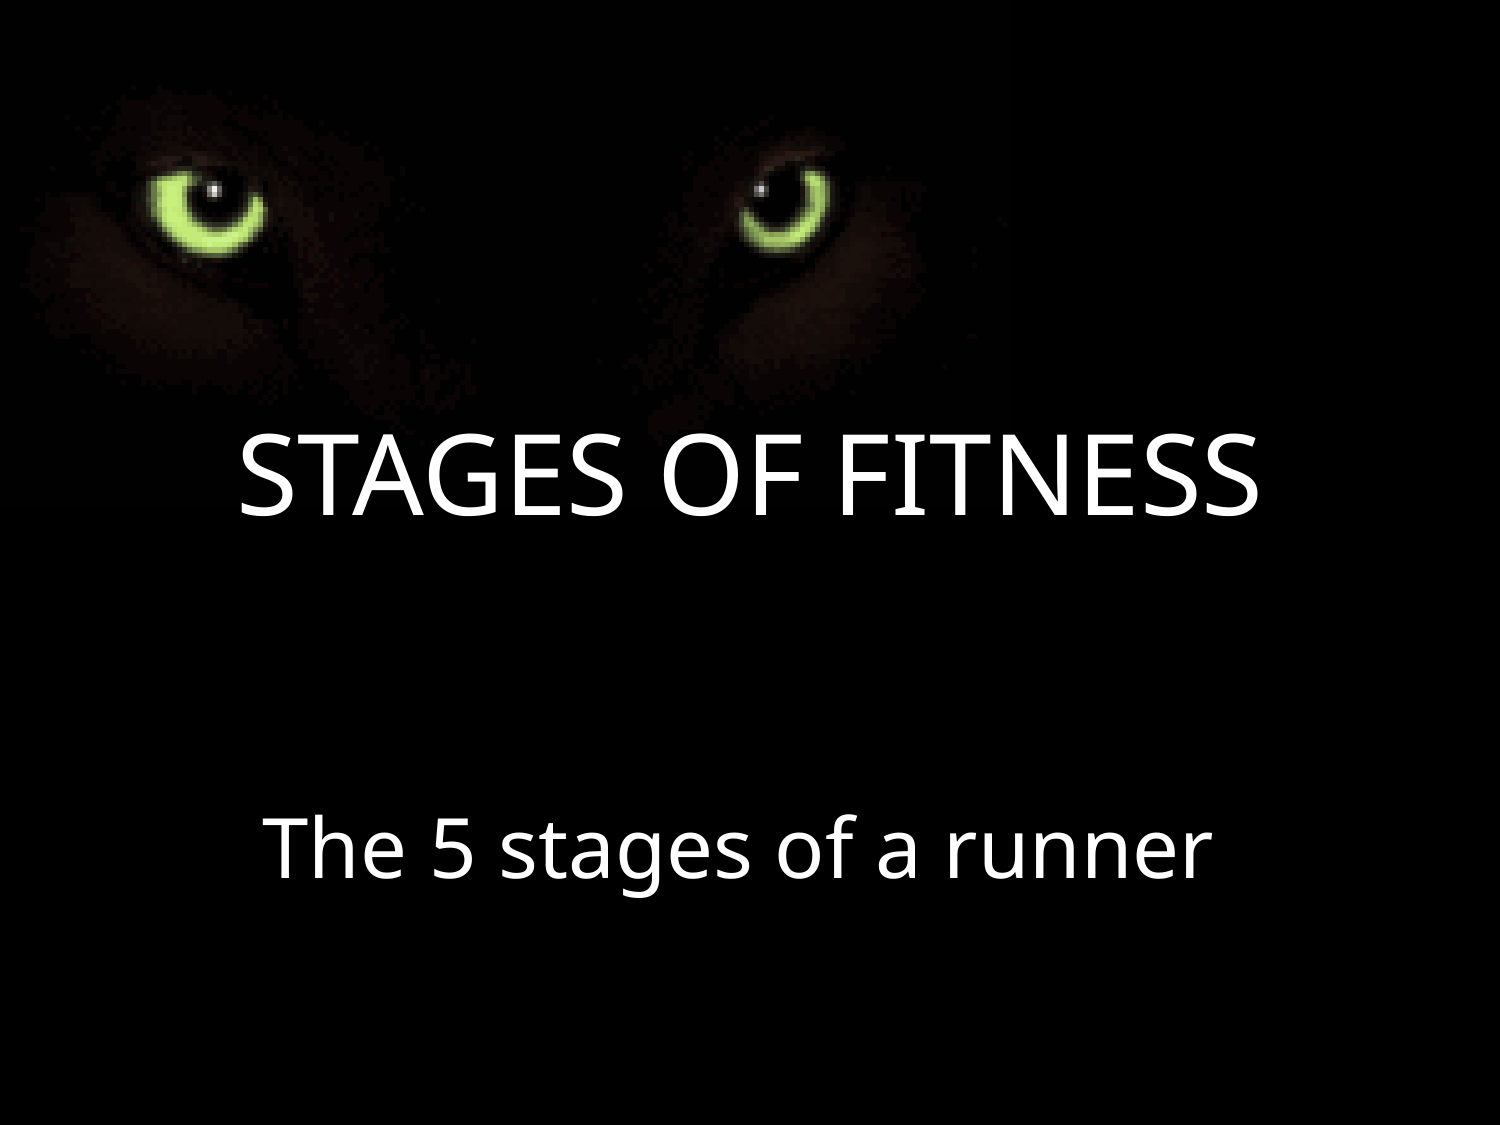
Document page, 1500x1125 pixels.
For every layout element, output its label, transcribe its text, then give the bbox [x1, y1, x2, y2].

picture [0, 0, 1013, 507]
subtitle The 5 stages of a runner [224, 787, 1276, 926]
title STAGES OF FITNESS [112, 349, 1388, 591]
